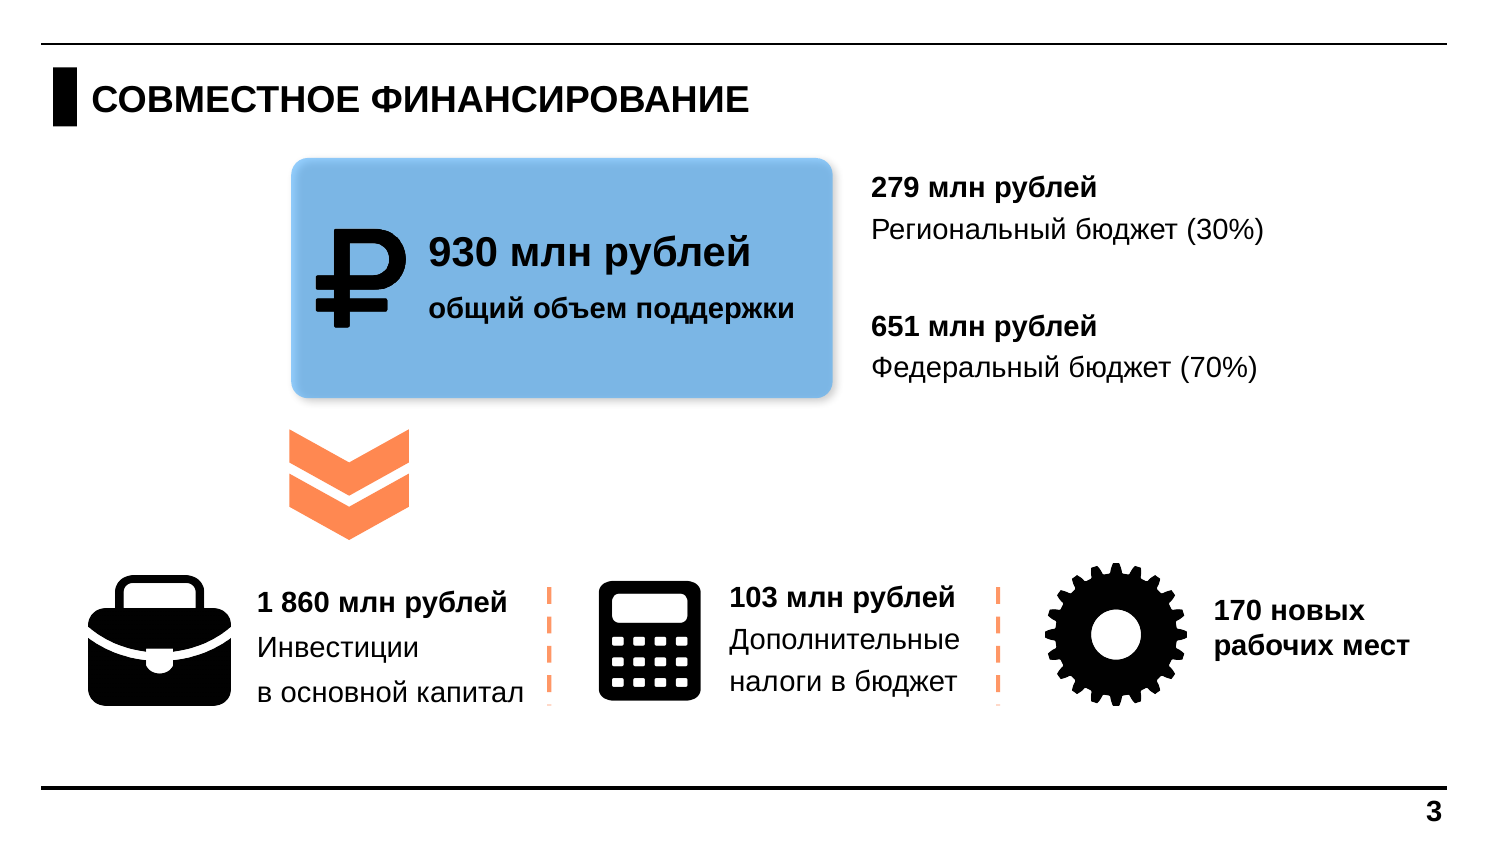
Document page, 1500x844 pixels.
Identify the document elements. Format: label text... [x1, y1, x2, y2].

text_box [51, 65, 79, 129]
text_box 279 млн рублей Региональный бюджет (30%) [856, 165, 1288, 254]
text_box СОВМЕСТНОЕ ФИНАНСИРОВАНИЕ [79, 67, 975, 128]
text_box 930 млн рублей общий объем поддержки [421, 217, 833, 332]
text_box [293, 424, 405, 545]
text_box [289, 155, 835, 401]
picture [88, 575, 231, 706]
text_box 3 [1411, 795, 1447, 835]
text_box 103 млн рублей Дополнительные налоги в бюджет [715, 575, 995, 705]
text_box 1 860 млн рублей Инвестиции в основной капитал [242, 575, 546, 716]
picture [584, 575, 715, 706]
text_box 170 новых рабочих мест [1198, 584, 1436, 669]
picture [300, 216, 420, 336]
picture [1045, 563, 1188, 706]
text_box 651 млн рублей Федеральный бюджет (70%) [856, 303, 1294, 392]
